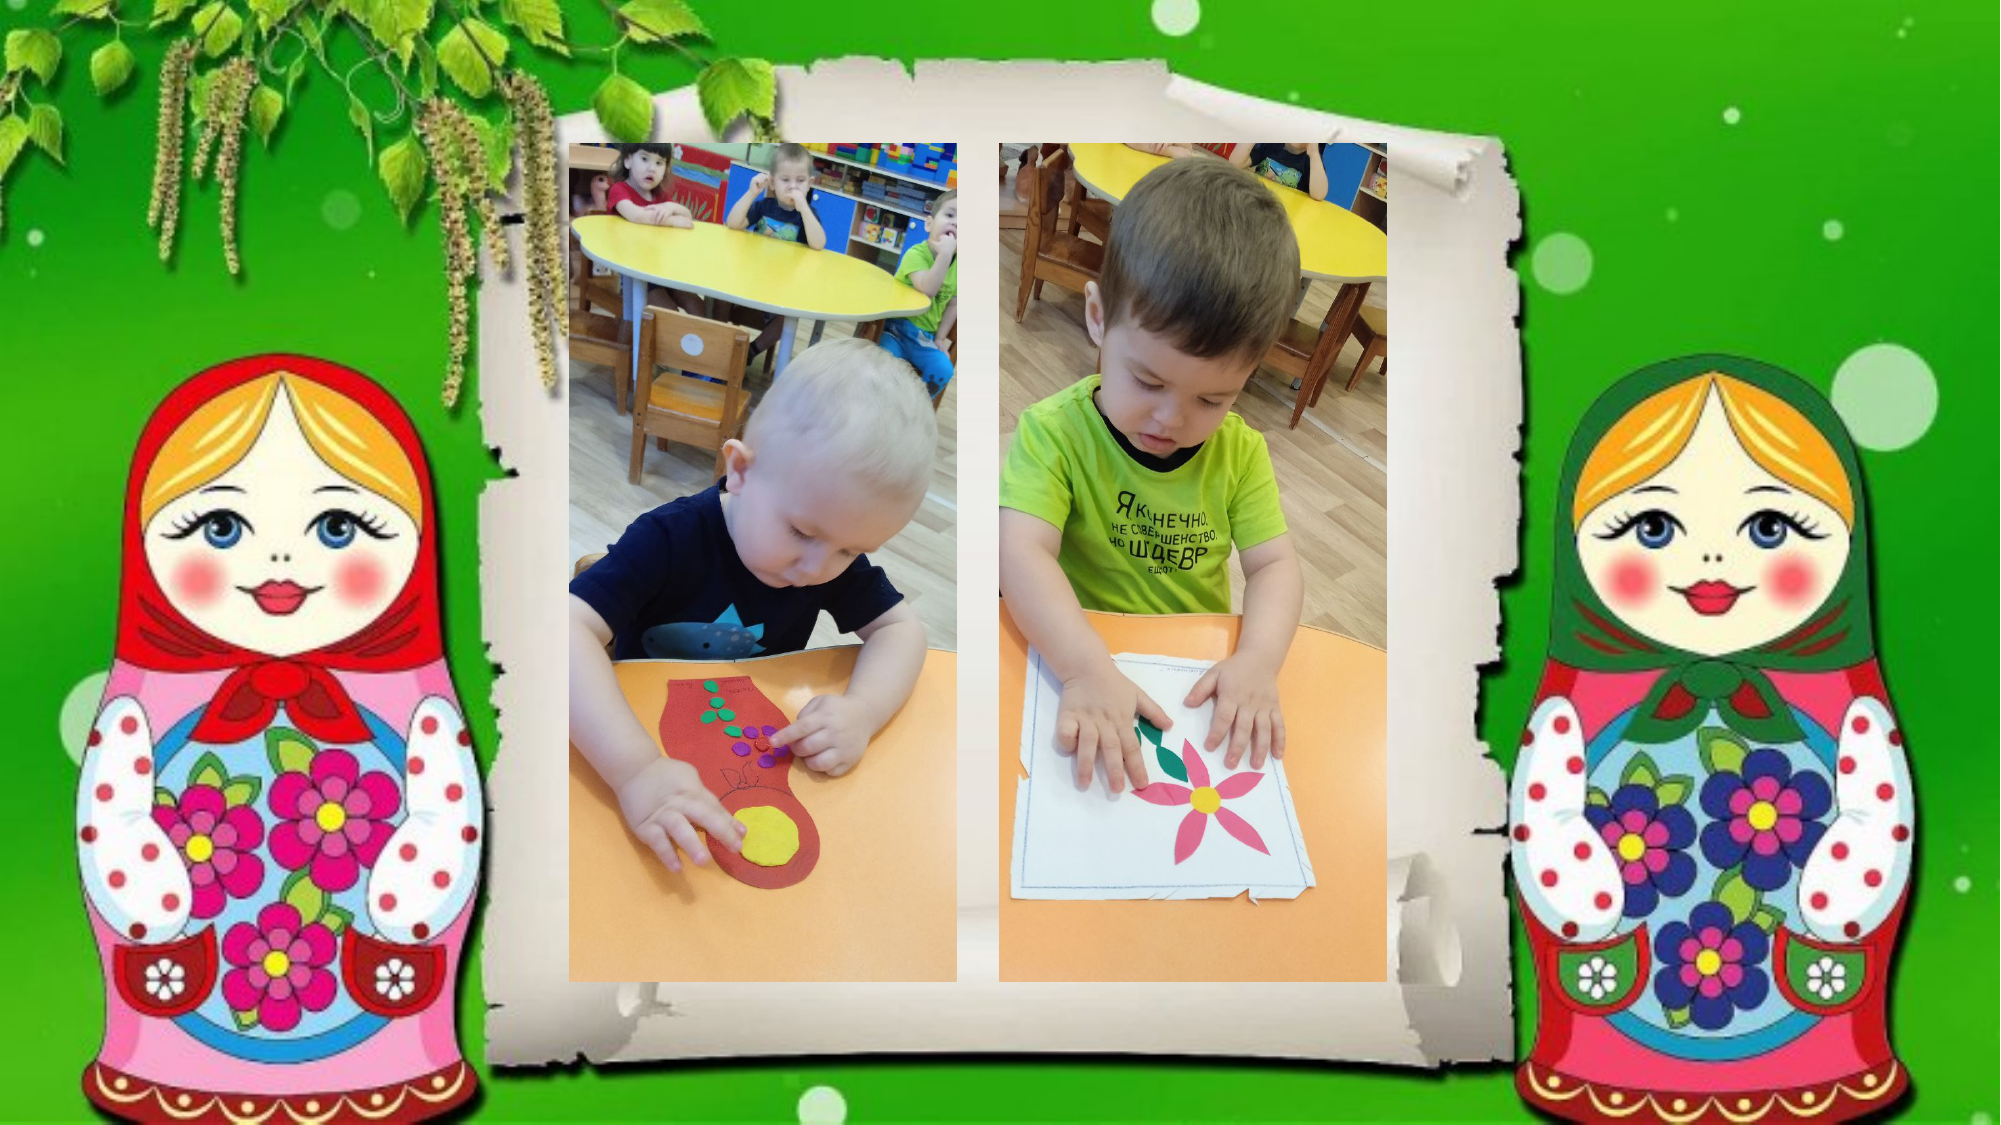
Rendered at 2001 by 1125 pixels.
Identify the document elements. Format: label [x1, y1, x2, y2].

picture [999, 143, 1387, 982]
picture [569, 143, 957, 982]
list [0, 0, 2000, 1125]
